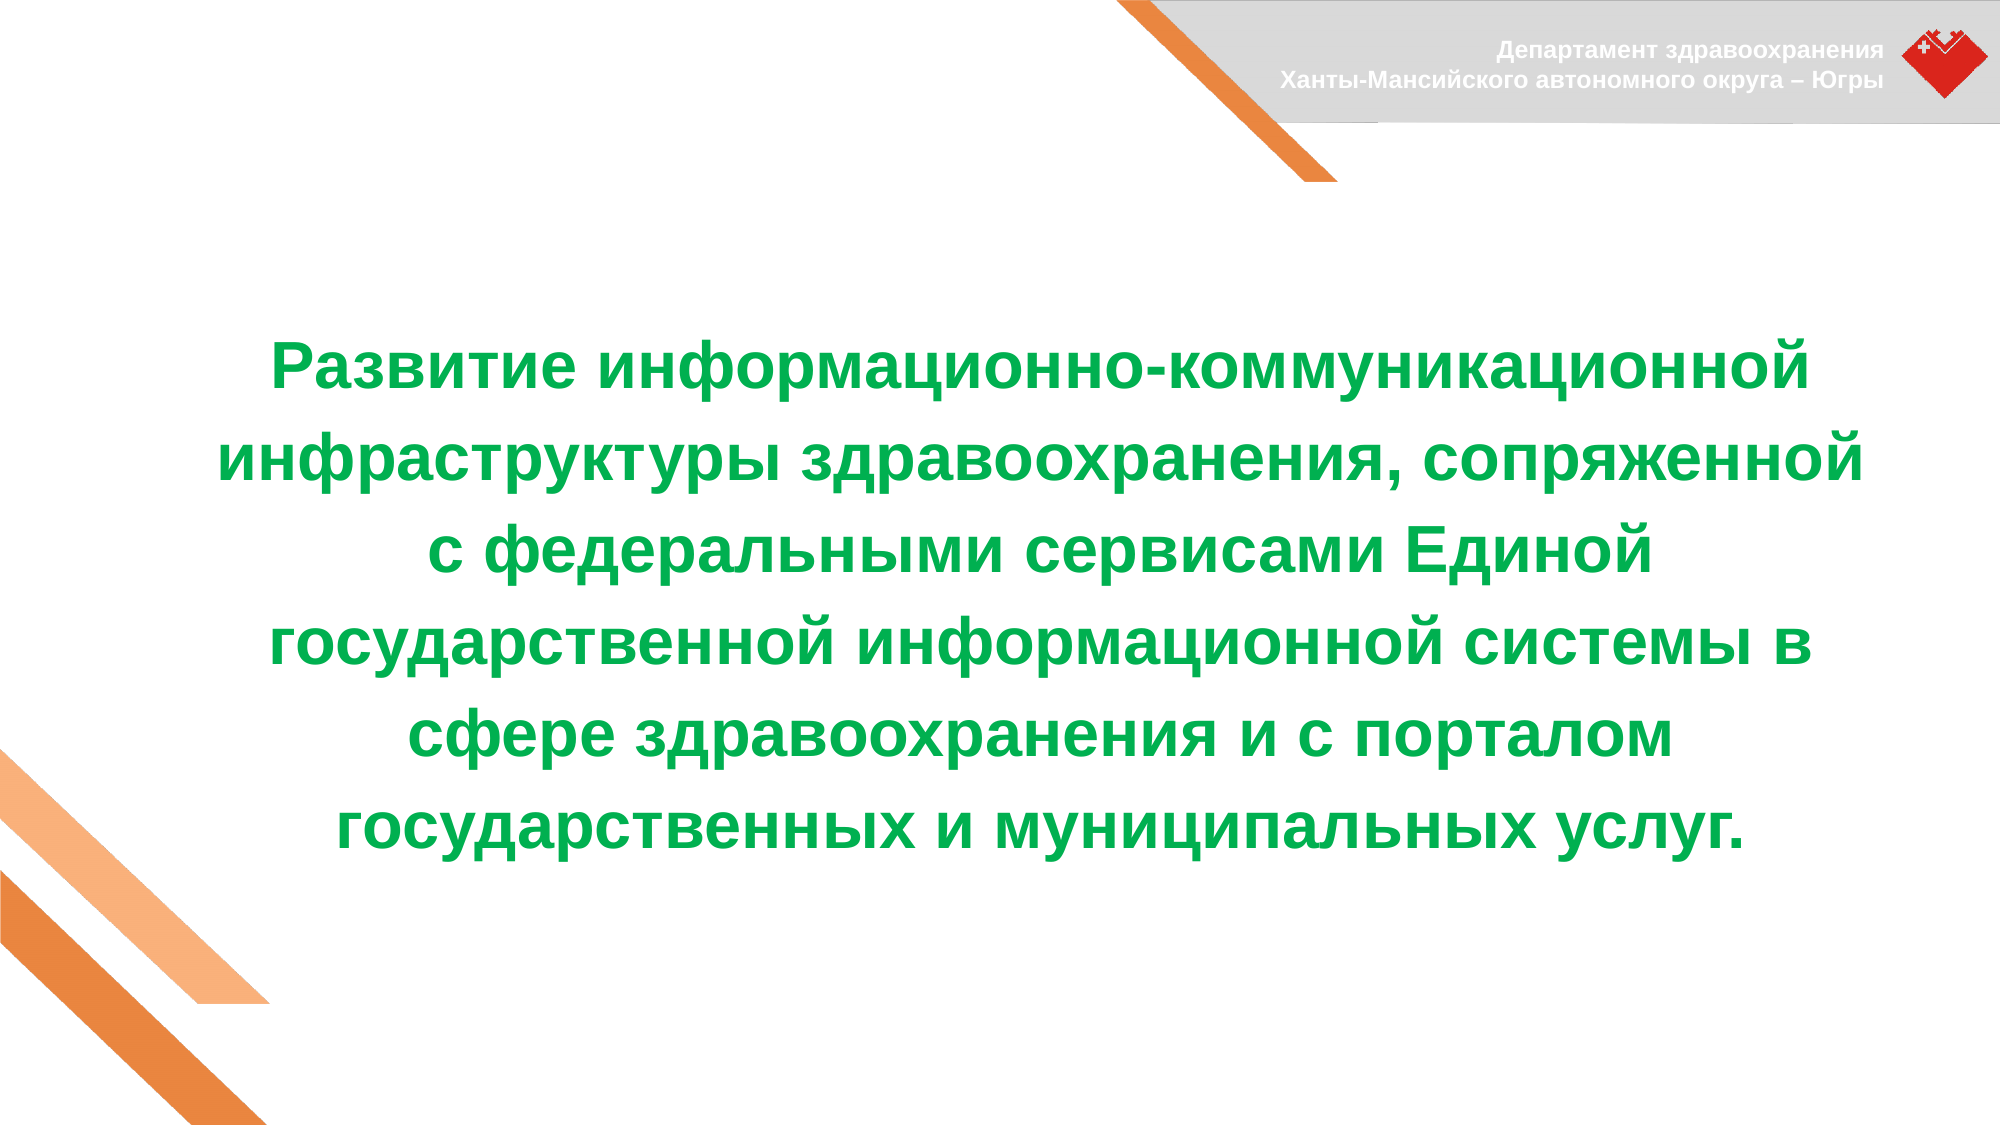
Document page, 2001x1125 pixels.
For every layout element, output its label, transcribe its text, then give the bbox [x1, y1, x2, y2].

text_box Развитие информационно-коммуникационной инфраструктуры здравоохранения, сопряженной с федеральными сервисами Единой государственной информационной системы в сфере здравоохранения и с порталом государственных и муниципальных услуг. [196, 302, 1886, 869]
picture [1116, 0, 2000, 182]
picture [0, 745, 270, 1125]
